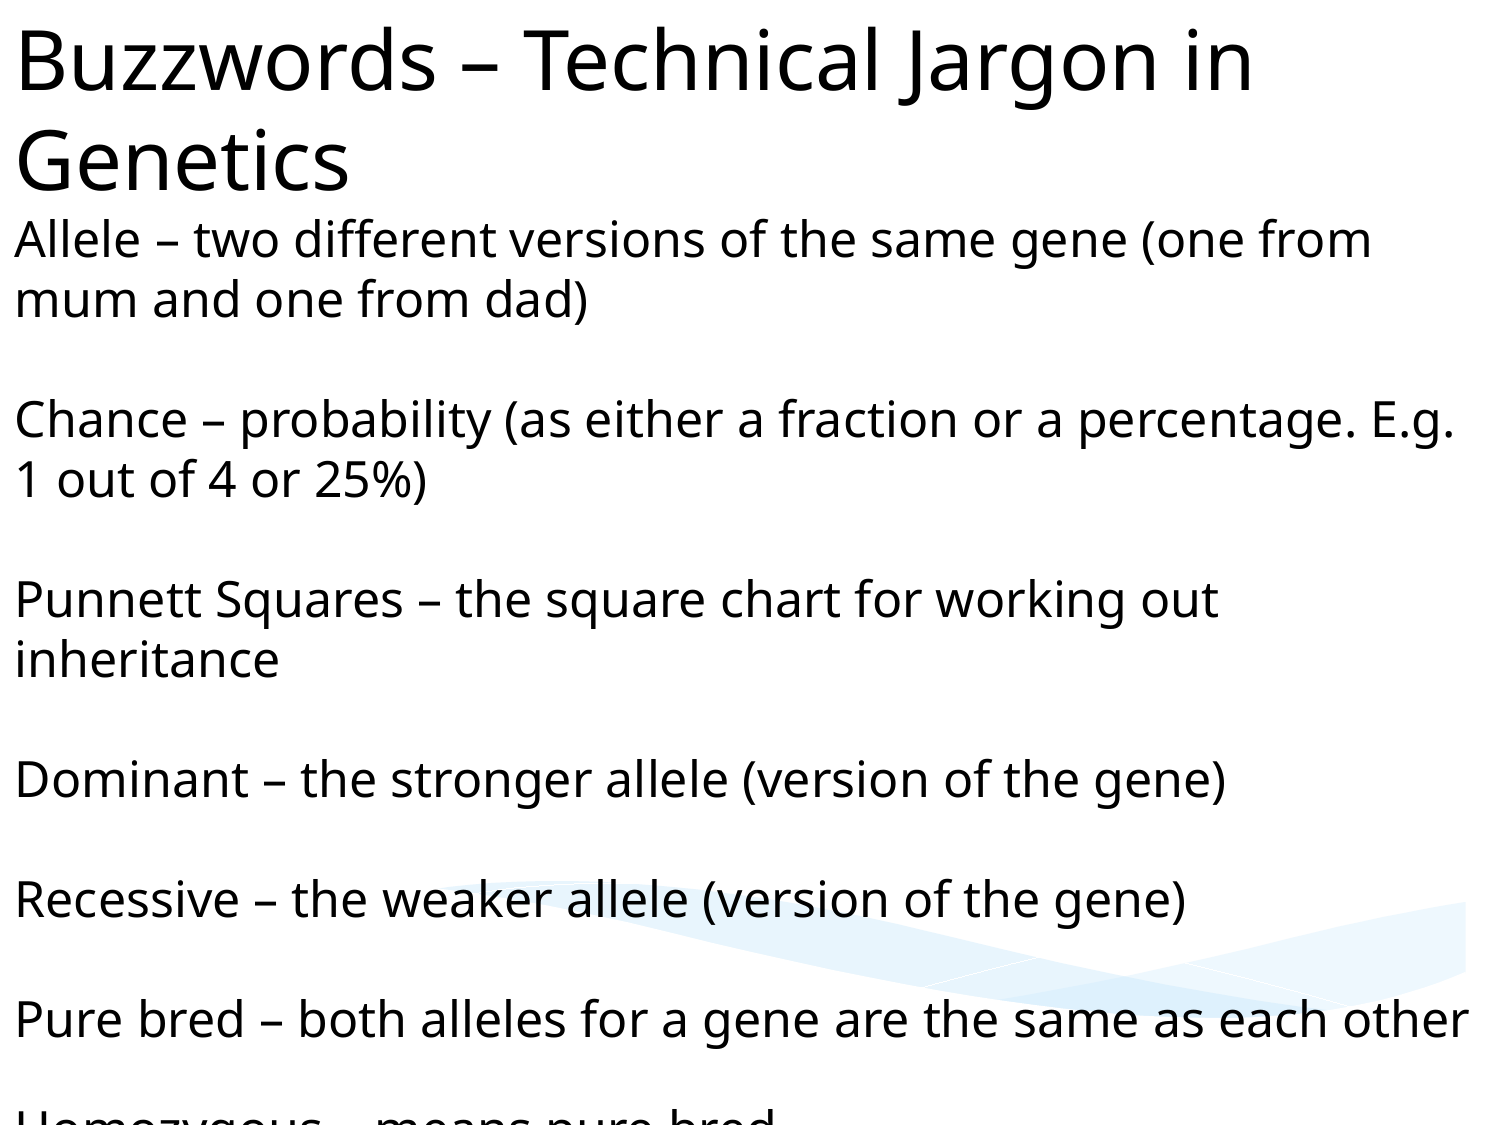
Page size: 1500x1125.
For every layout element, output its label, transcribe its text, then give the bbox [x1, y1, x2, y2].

text_box Buzzwords – Technical Jargon in Genetics Allele – two different versions of the same gene (one from mum and one from dad) Chance – probability (as either a fraction or a percentage. E.g. 1 out of 4 or 25%) Punnett Squares – the square chart for working out inheritance Dominant – the stronger allele (version of the gene) Recessive – the weaker allele (version of the gene) Pure bred – both alleles for a gene are the same as each other Homozygous – means pure bred Heterozygous – the two alleles (for a gene) are different [0, 0, 1500, 1125]
